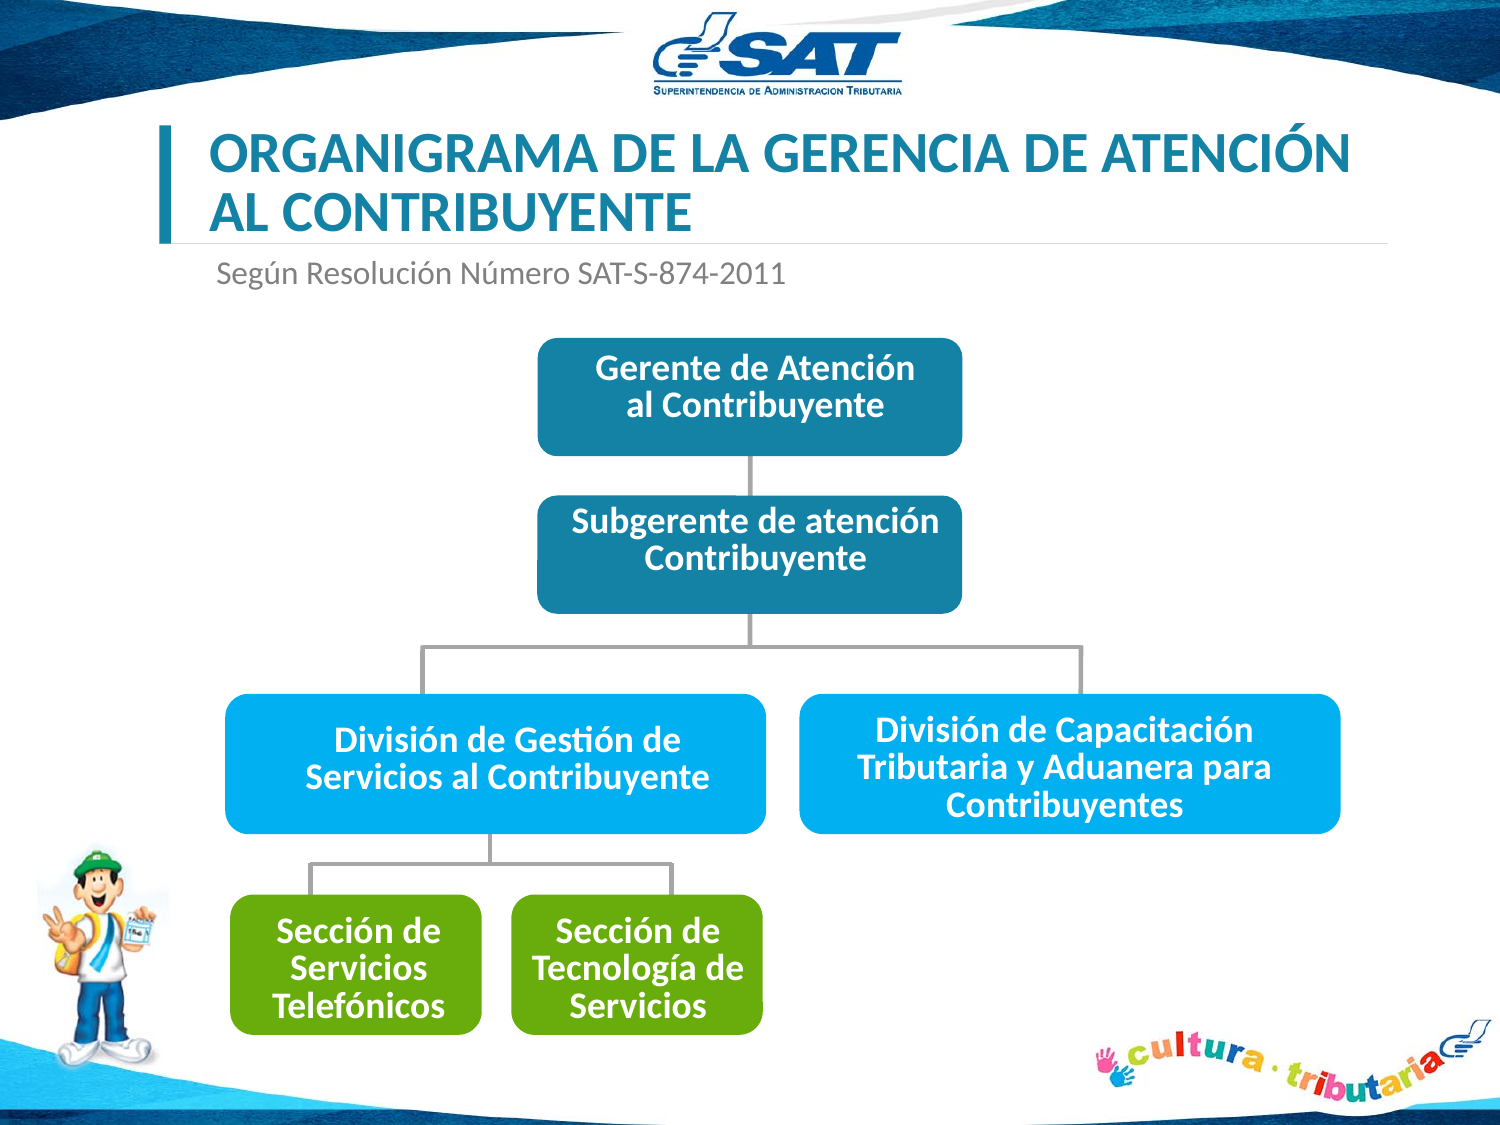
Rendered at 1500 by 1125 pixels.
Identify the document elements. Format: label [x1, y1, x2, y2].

text_box [537, 337, 963, 457]
text_box [159, 118, 1389, 300]
text_box [799, 693, 1341, 835]
text_box [422, 645, 1082, 738]
text_box [501, 495, 1011, 614]
text_box [229, 894, 482, 1036]
text_box [224, 693, 767, 835]
text_box [310, 843, 672, 895]
text_box [490, 894, 786, 1036]
picture [0, 0, 1500, 1125]
